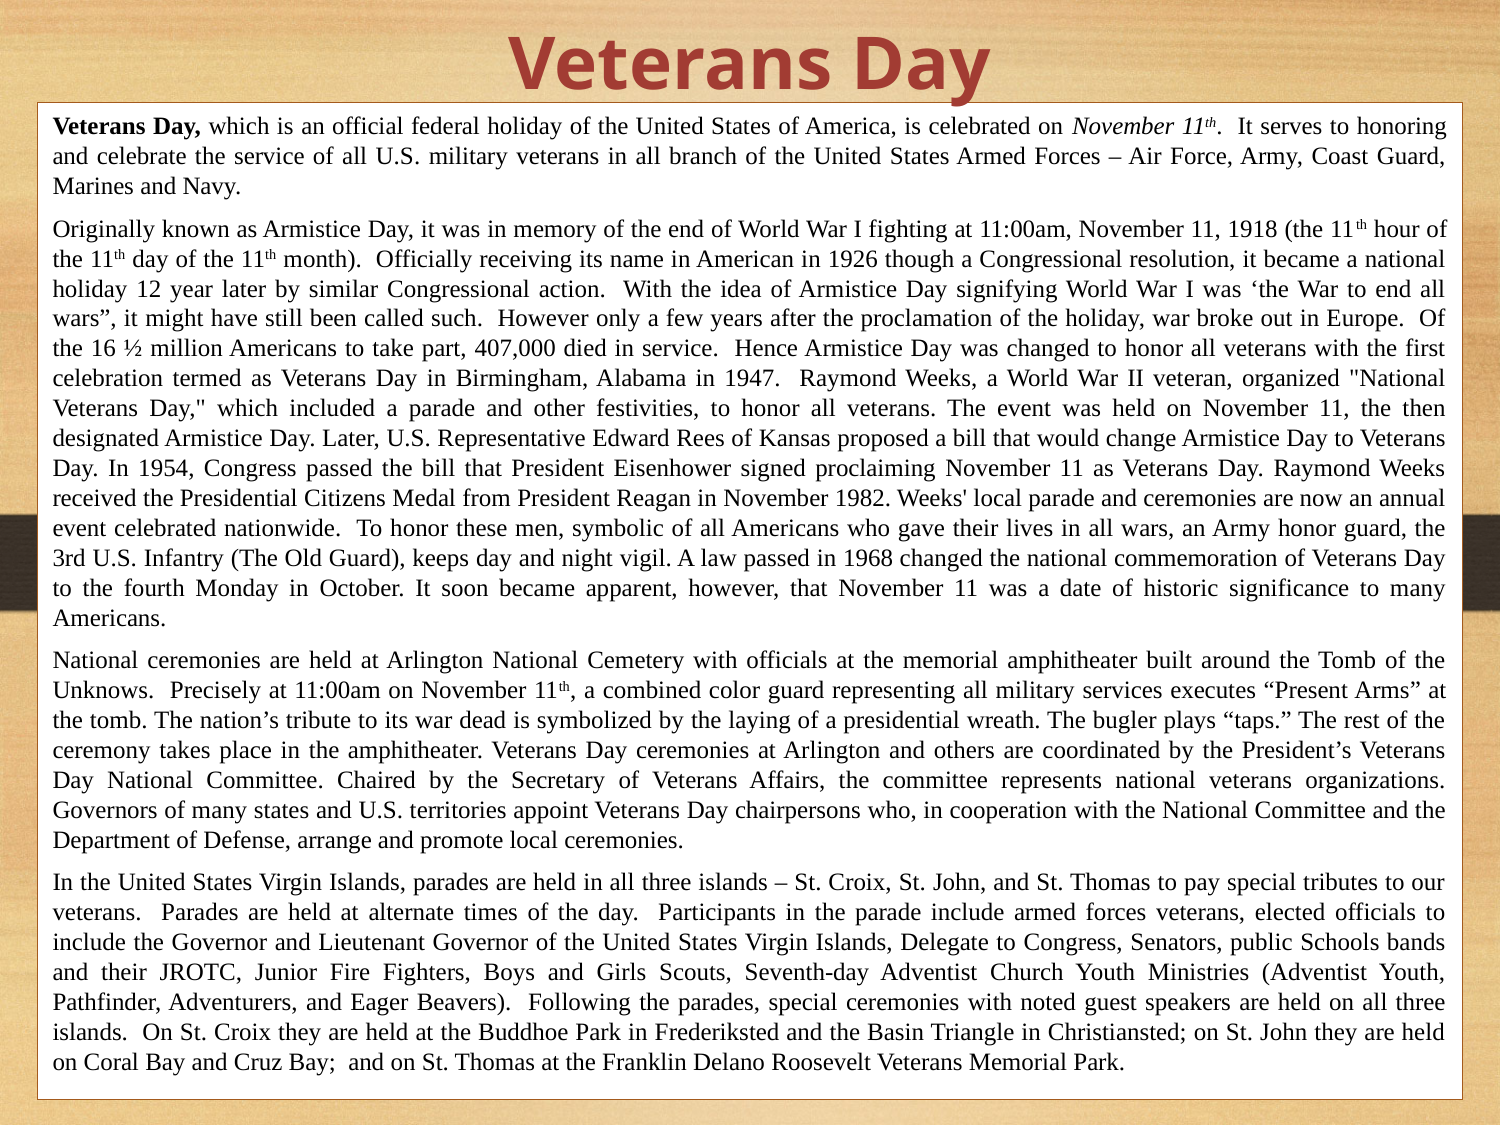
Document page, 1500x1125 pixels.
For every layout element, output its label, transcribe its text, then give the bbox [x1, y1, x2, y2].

text_box Veterans Day [462, 8, 1038, 113]
picture [0, 0, 1500, 1125]
subtitle Veterans Day, which is an official federal holiday of the United States of America, is celebrated on November 11th. It serves to honoring and celebrate the service of all U.S. military veterans in all branch of the United States Armed Forces – Air Force, Army, Coast Guard, Marines and Navy. Originally known as Armistice Day, it was in memory of the end of World War I fighting at 11:00am, November 11, 1918 (the 11th hour of the 11th day of the 11th month). Officially receiving its name in American in 1926 though a Congressional resolution, it became a national holiday 12 year later by similar Congressional action. With the idea of Armistice Day signifying World War I was ‘the War to end all wars”, it might have still been called such. However only a few years after the proclamation of the holiday, war broke out in Europe. Of the 16 ½ million Americans to take part, 407,000 died in service. Hence Armistice Day was changed to honor all veterans with the first celebration termed as Veterans Day in Birmingham, Alabama in 1947. Raymond Weeks, a World War II veteran, organized "National Veterans Day," which included a parade and other festivities, to honor all veterans. The event was held on November 11, the then designated Armistice Day. Later, U.S. Representative Edward Rees of Kansas proposed a bill that would change Armistice Day to Veterans Day. In 1954, Congress passed the bill that President Eisenhower signed proclaiming November 11 as Veterans Day. Raymond Weeks received the Presidential Citizens Medal from President Reagan in November 1982. Weeks' local parade and ceremonies are now an annual event celebrated nationwide. To honor these men, symbolic of all Americans who gave their lives in all wars, an Army honor guard, the 3rd U.S. Infantry (The Old Guard), keeps day and night vigil. A law passed in 1968 changed the national commemoration of Veterans Day to the fourth Monday in October. It soon became apparent, however, that November 11 was a date of historic significance to many Americans. National ceremonies are held at Arlington National Cemetery with officials at the memorial amphitheater built around the Tomb of the Unknows. Precisely at 11:00am on November 11th, a combined color guard representing all military services executes “Present Arms” at the tomb. The nation’s tribute to its war dead is symbolized by the laying of a presidential wreath. The bugler plays “taps.” The rest of the ceremony takes place in the amphitheater. Veterans Day ceremonies at Arlington and others are coordinated by the President’s Veterans Day National Committee. Chaired by the Secretary of Veterans Affairs, the committee represents national veterans organizations. Governors of many states and U.S. territories appoint Veterans Day chairpersons who, in cooperation with the National Committee and the Department of Defense, arrange and promote local ceremonies. In the United States Virgin Islands, parades are held in all three islands – St. Croix, St. John, and St. Thomas to pay special tributes to our veterans. Parades are held at alternate times of the day. Participants in the parade include armed forces veterans, elected officials to include the Governor and Lieutenant Governor of the United States Virgin Islands, Delegate to Congress, Senators, public Schools bands and their JROTC, Junior Fire Fighters, Boys and Girls Scouts, Seventh-day Adventist Church Youth Ministries (Adventist Youth, Pathfinder, Adventurers, and Eager Beavers). Following the parades, special ceremonies with noted guest speakers are held on all three islands. On St. Croix they are held at the Buddhoe Park in Frederiksted and the Basin Triangle in Christiansted; on St. John they are held on Coral Bay and Cruz Bay; and on St. Thomas at the Franklin Delano Roosevelt Veterans Memorial Park. [37, 102, 1463, 1100]
